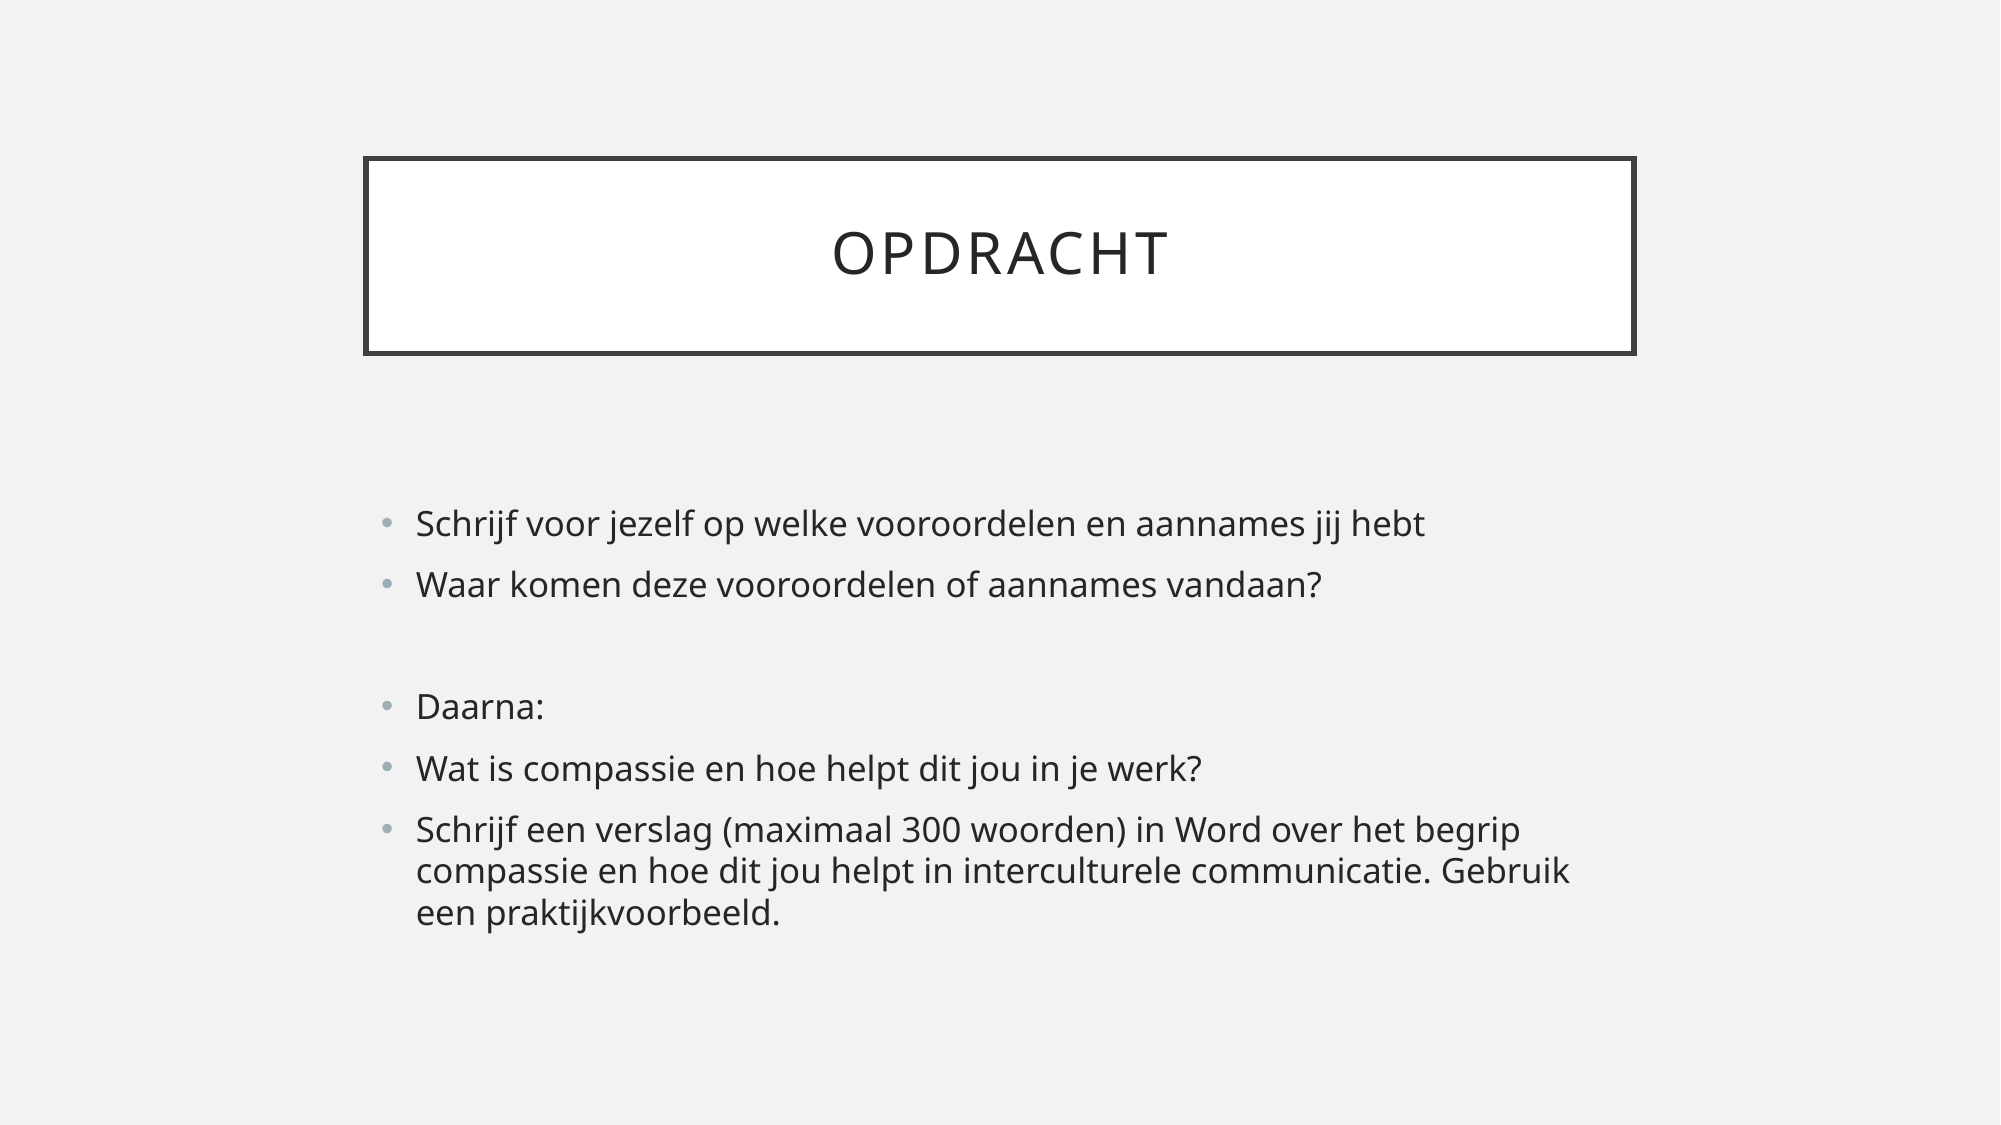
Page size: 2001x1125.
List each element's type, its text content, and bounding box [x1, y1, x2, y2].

title Opdracht [363, 156, 1637, 356]
list Schrijf voor jezelf op welke vooroordelen en aannames jij hebt Waar komen deze vooroordelen of aannames vandaan? Daarna: Wat is compassie en hoe helpt dit jou in je werk? Schrijf een verslag (maximaal 300 woorden) in Word over het begrip compassie en hoe dit jou helpt in interculturele communicatie. Gebruik een praktijkvoorbeeld. [366, 432, 1634, 942]
